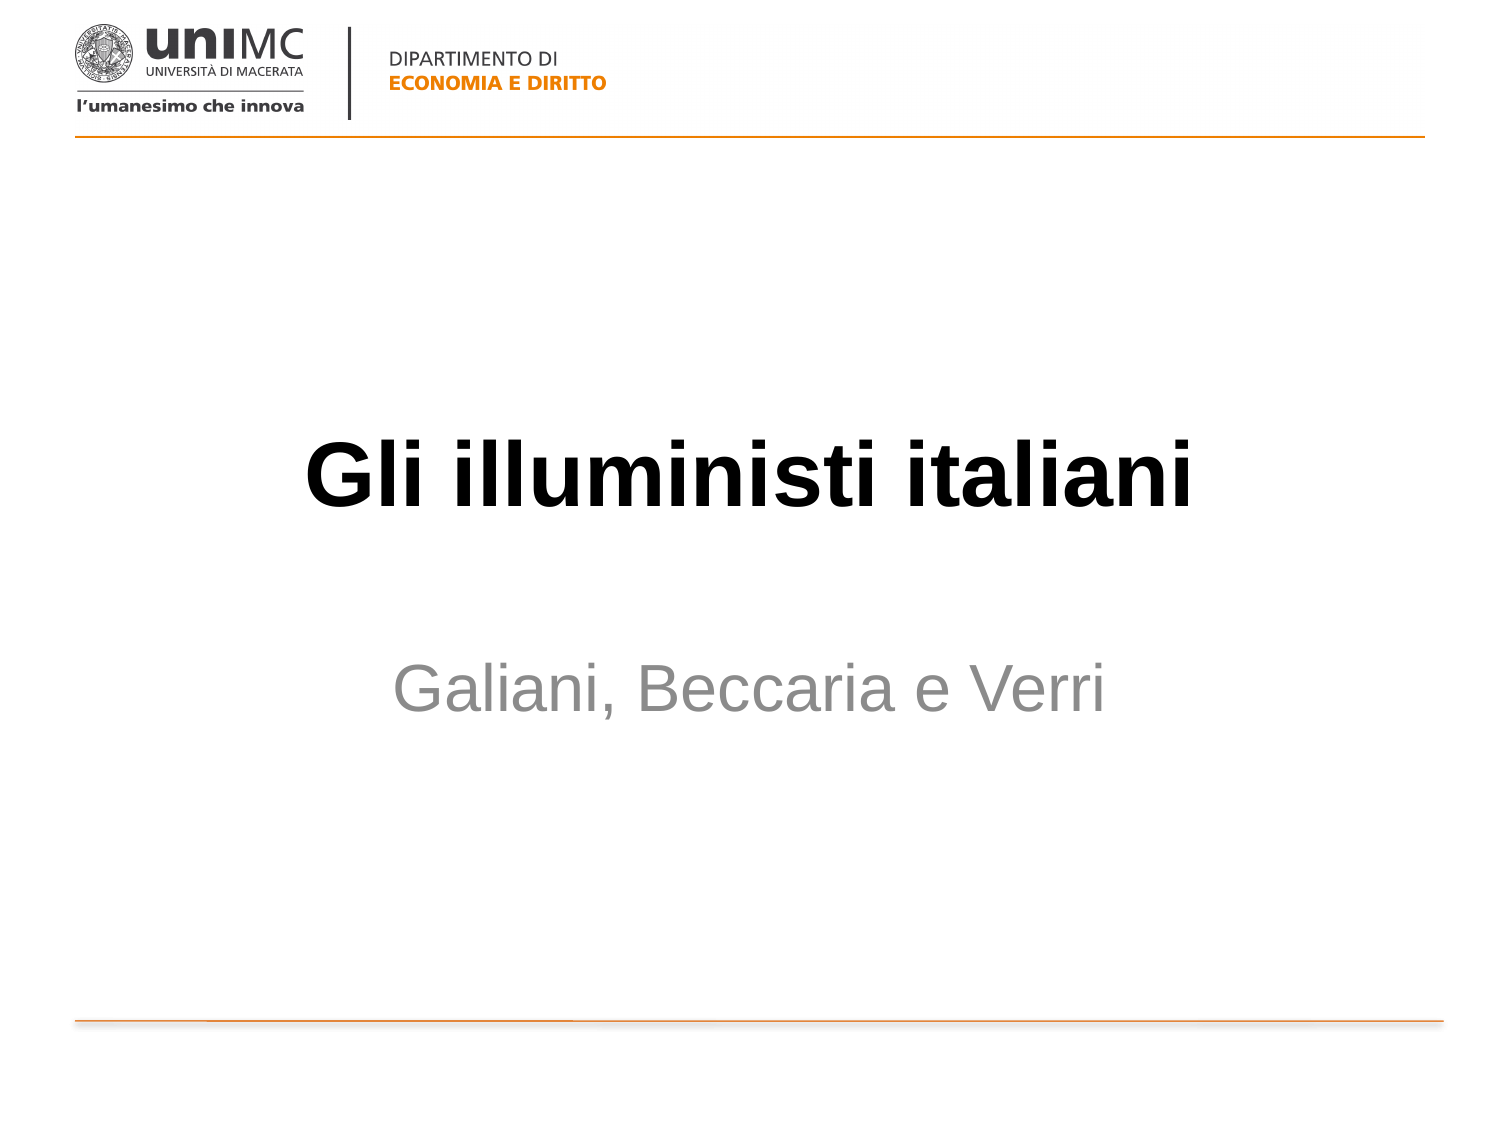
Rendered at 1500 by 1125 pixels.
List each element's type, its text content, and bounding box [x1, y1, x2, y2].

title Gli illuministi italiani [112, 349, 1388, 591]
subtitle Galiani, Beccaria e Verri [225, 637, 1275, 925]
picture [75, 24, 1425, 138]
